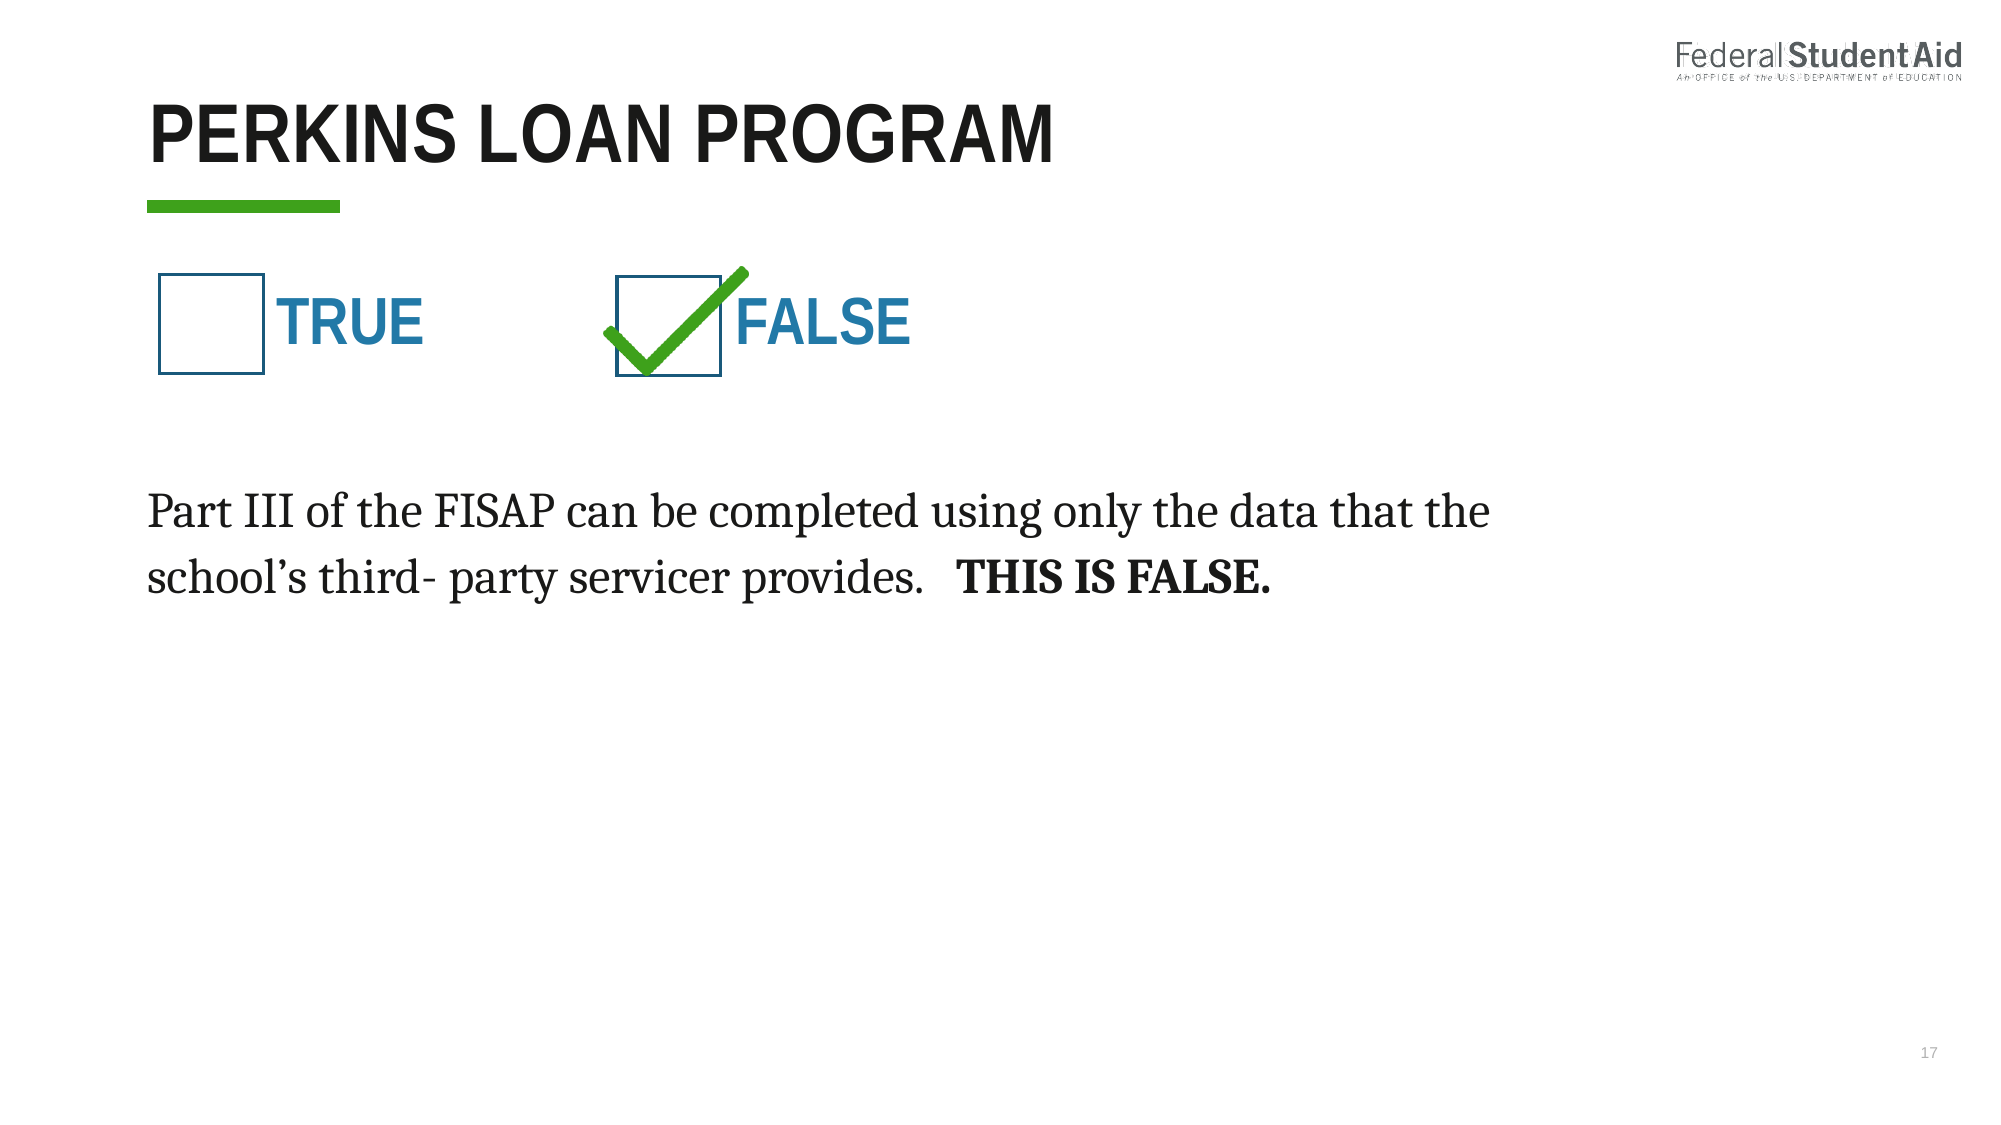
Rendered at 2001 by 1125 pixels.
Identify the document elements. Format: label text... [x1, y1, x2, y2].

slide_number 17 [1920, 1042, 1986, 1094]
list Part III of the FISAP can be completed using only the data that the school’s third- party servicer provides. THIS IS FALSE. [147, 463, 1606, 878]
picture [603, 266, 749, 376]
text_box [159, 274, 603, 376]
title Perkins loan program [149, 57, 1606, 189]
picture [1651, 16, 1986, 106]
list True false [149, 287, 932, 387]
